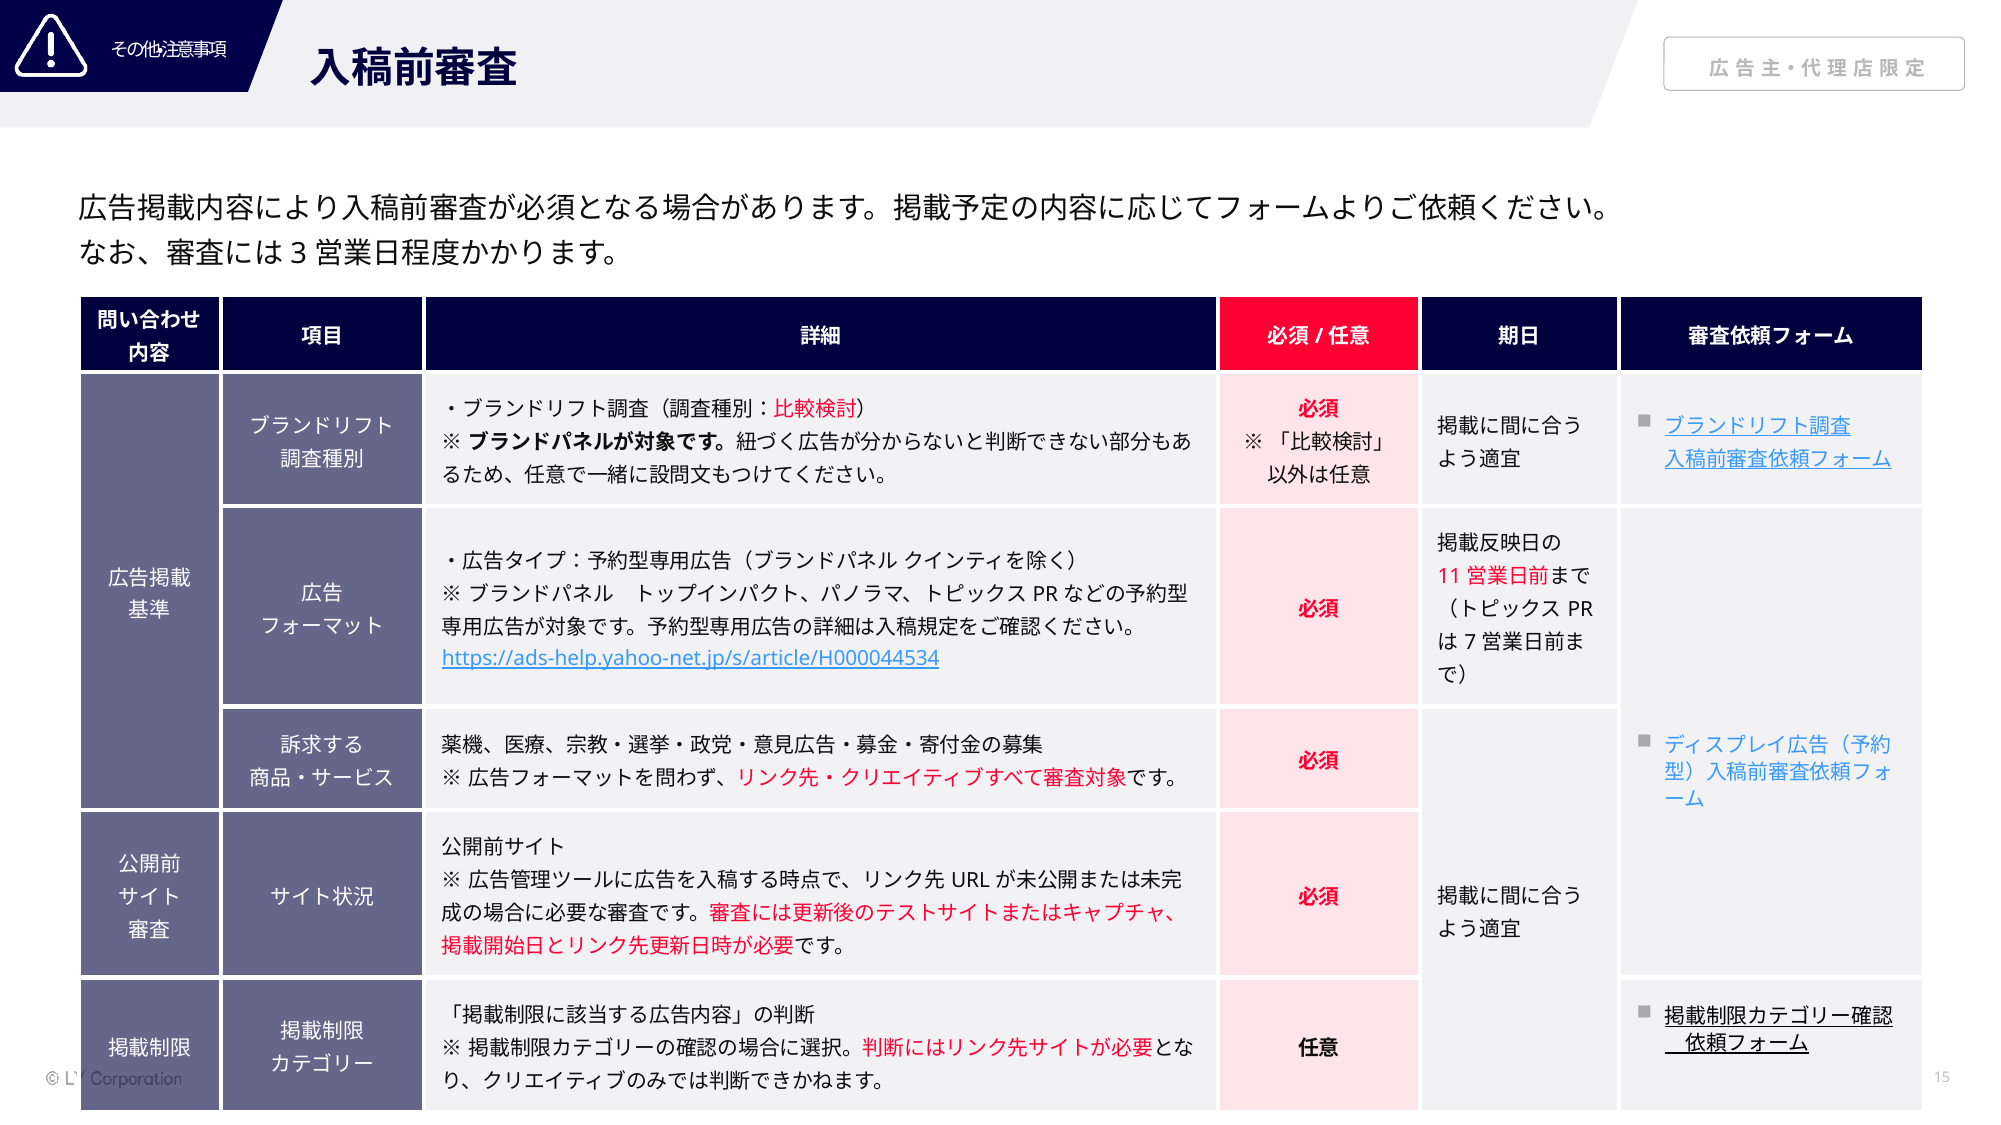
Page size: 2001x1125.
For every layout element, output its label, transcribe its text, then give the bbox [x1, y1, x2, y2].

table_cell 掲載反映日の 11営業日前まで （トピックスPRは7営業日前まで） [1422, 508, 1617, 704]
table_cell ブランドリフト調査 入稿前審査依頼フォーム [1621, 374, 1922, 504]
table_cell 公開前 サイト 審査 [81, 812, 219, 975]
table_cell ディスプレイ広告（予約型）入稿前審査依頼フォーム [1621, 508, 1922, 975]
table_cell ブランドリフト 調査種別 [223, 374, 422, 504]
table_header 項目 [223, 297, 422, 370]
picture [9, 5, 92, 87]
table_cell 掲載制限 カテゴリー [223, 980, 422, 1110]
table_cell 掲載に間に合うよう適宜 [1422, 709, 1617, 1110]
table_cell ・広告タイプ：予約型専用広告（ブランドパネル クインティを除く） ※ブランドパネル トップインパクト、パノラマ、トピックスPRなどの予約型専用広告が対象です。予約型専用広告の詳細は入稿規定をご確認ください。https://ads-help.yahoo-net.jp/s/article/H000044534 [426, 508, 1216, 704]
picture [46, 1071, 77, 1088]
table_cell 必須 [1220, 508, 1418, 704]
table_cell 「掲載制限に該当する広告内容」の判断 ※掲載制限カテゴリーの確認の場合に選択。判断にはリンク先サイトが必要となり、クリエイティブのみでは判断できかねます。 [426, 980, 1216, 1110]
text_box 広告掲載内容により入稿前審査が必須となる場合があります。掲載予定の内容に応じてフォームよりご依頼ください。 なお、審査には3営業日程度かかります。 [78, 178, 1922, 270]
table_cell 必須 ※「比較検討」 以外は任意 [1220, 374, 1418, 504]
table_cell 必須 [1220, 812, 1418, 975]
table_header 期日 [1422, 297, 1617, 370]
table_header 必須/任意 [1220, 297, 1418, 370]
table_cell 掲載に間に合うよう適宜 [1422, 374, 1617, 504]
table_cell 必須 [1220, 709, 1418, 808]
table_cell 広告掲載 基準 [81, 374, 219, 808]
table_cell 公開前サイト ※広告管理ツールに広告を入稿する時点で、リンク先URLが未公開または未完成の場合に必要な審査です。審査には更新後のテストサイトまたはキャプチャ、掲載開始日とリンク先更新日時が必要です。 [426, 812, 1216, 975]
table_cell 掲載制限 [81, 980, 219, 1110]
table_header 審査依頼フォーム [1621, 297, 1922, 370]
table_cell ・ブランドリフト調査（調査種別：比較検討） ※ブランドパネルが対象です。紐づく広告が分からないと判断できない部分もあるため、任意で一緒に設問文もつけてください。 [426, 374, 1216, 504]
table_cell 掲載制限カテゴリー確認 依頼フォーム [1621, 980, 1922, 1110]
table_cell 薬機、医療、宗教・選挙・政党・意見広告・募金・寄付金の募集 ※広告フォーマットを問わず、リンク先・クリエイティブすべて審査対象です。 [426, 709, 1216, 808]
table_cell 広告 フォーマット [223, 508, 422, 704]
table_cell 任意 [1220, 980, 1418, 1110]
table_header 問い合わせ 内容 [81, 297, 219, 370]
list その他・注意事項 [97, 13, 240, 81]
list 入稿前審査 [309, 41, 1645, 97]
table_cell 訴求する 商品・サービス [223, 709, 422, 808]
table_cell サイト状況 [223, 812, 422, 975]
table_header 詳細 [426, 297, 1216, 370]
